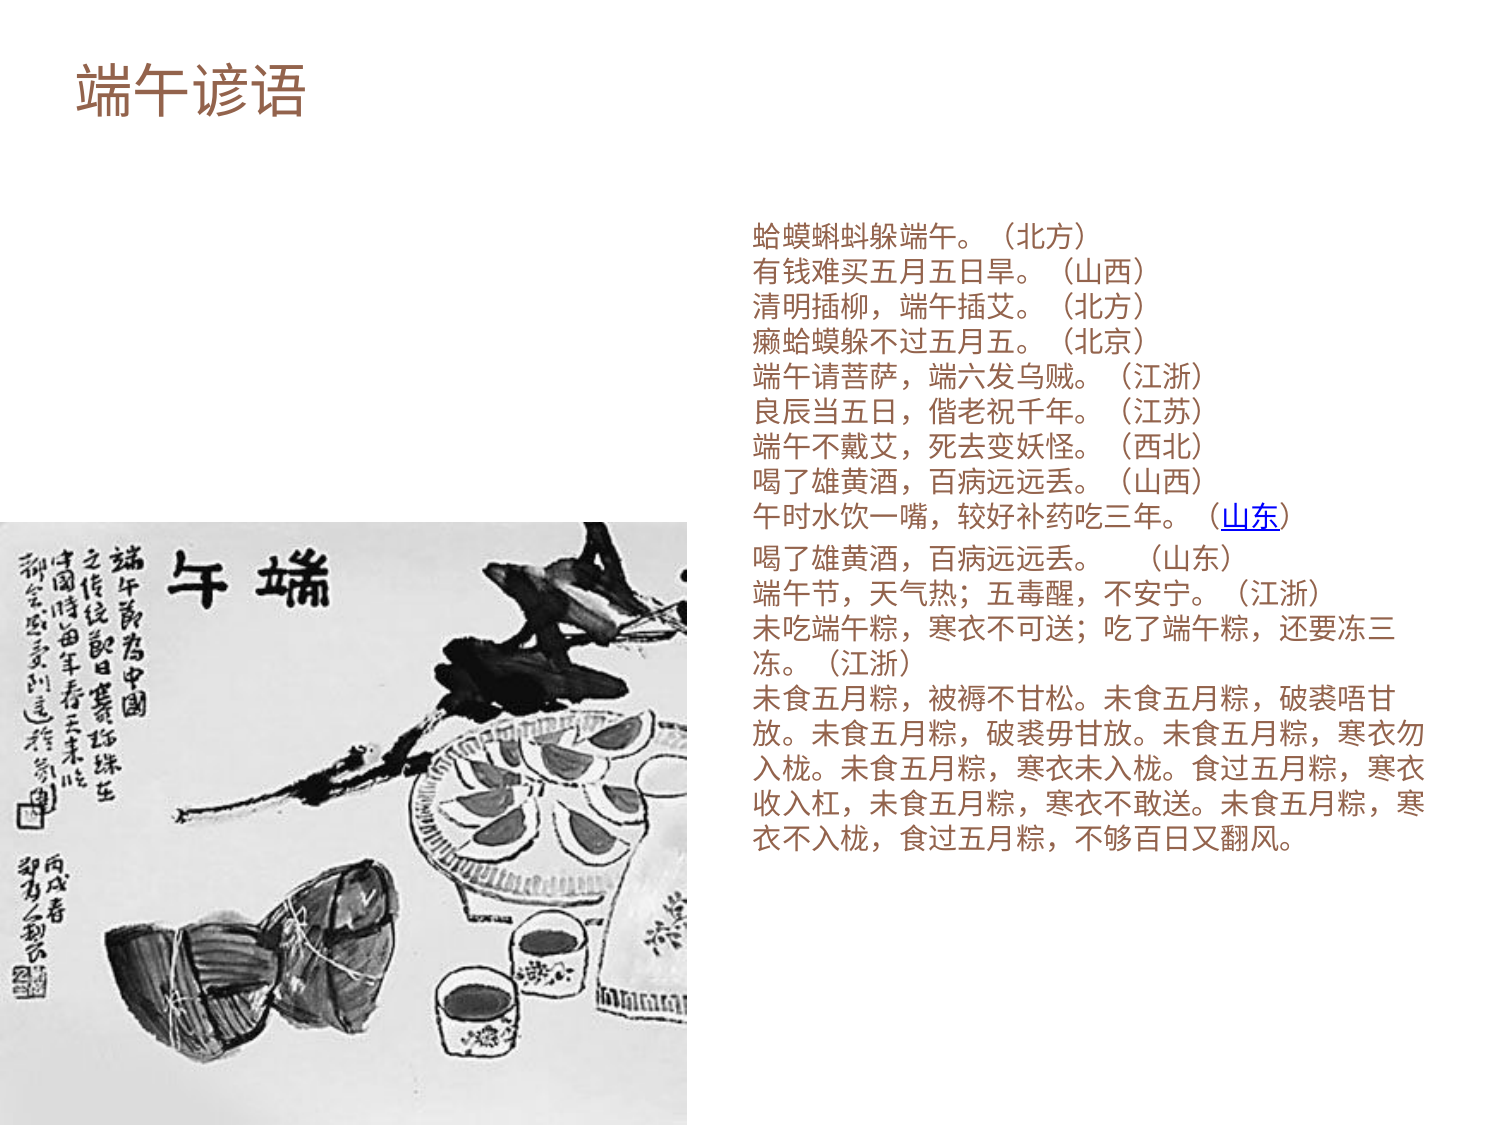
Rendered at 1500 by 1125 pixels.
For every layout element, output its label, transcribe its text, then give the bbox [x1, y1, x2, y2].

picture [0, 522, 687, 1125]
text_box 蛤蟆蝌蚪躲端午。（北方） 有钱难买五月五日旱。（山西） 清明插柳，端午插艾。（北方） 癞蛤蟆躲不过五月五。（北京） 端午请菩萨，端六发乌贼。（江浙） 良辰当五日，偕老祝千年。（江苏） 端午不戴艾，死去变妖怪。（西北） 喝了雄黄酒，百病远远丢。（山西） 午时水饮一嘴，较好补药吃三年。（山东） 喝了雄黄酒，百病远远丢。 （山东） 端午节，天气热；五毒醒，不安宁。（江浙） 未吃端午粽，寒衣不可送；吃了端午粽，还要冻三冻。（江浙） 未食五月粽，被褥不甘松。未食五月粽，破裘唔甘放。未食五月粽，破裘毋甘放。未食五月粽，寒衣勿入栊。未食五月粽，寒衣未入栊。食过五月粽，寒衣收入杠，未食五月粽，寒衣不敢送。未食五月粽，寒衣不入栊，食过五月粽，不够百日又翻风。 [738, 210, 1442, 898]
text_box 端午谚语 [60, 46, 323, 132]
